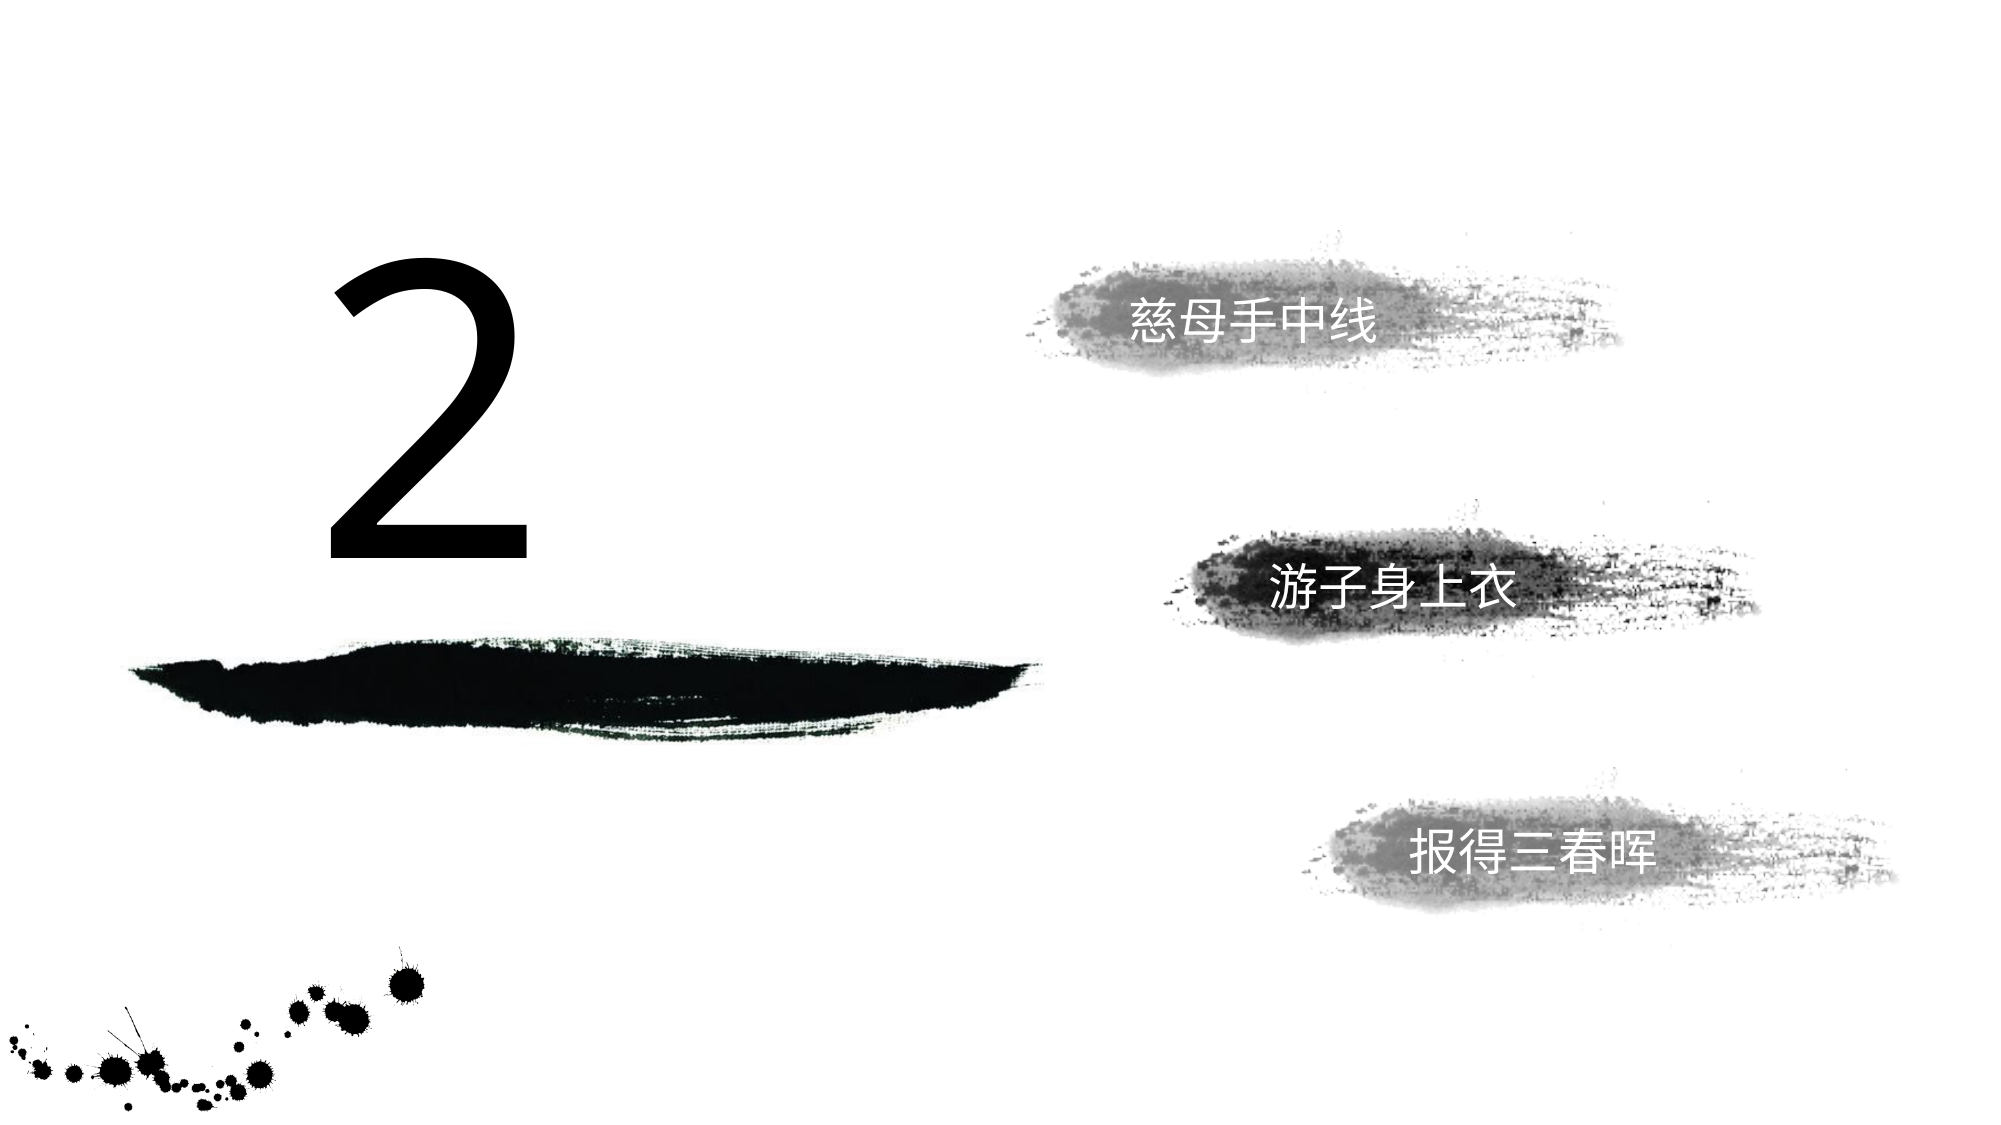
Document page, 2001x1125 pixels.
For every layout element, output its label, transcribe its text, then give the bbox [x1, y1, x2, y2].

picture [0, 938, 437, 1119]
picture [1155, 499, 1792, 678]
picture [1293, 767, 1930, 947]
picture [56, 586, 1062, 834]
picture [1017, 230, 1655, 410]
text_box 2 [296, 136, 560, 586]
